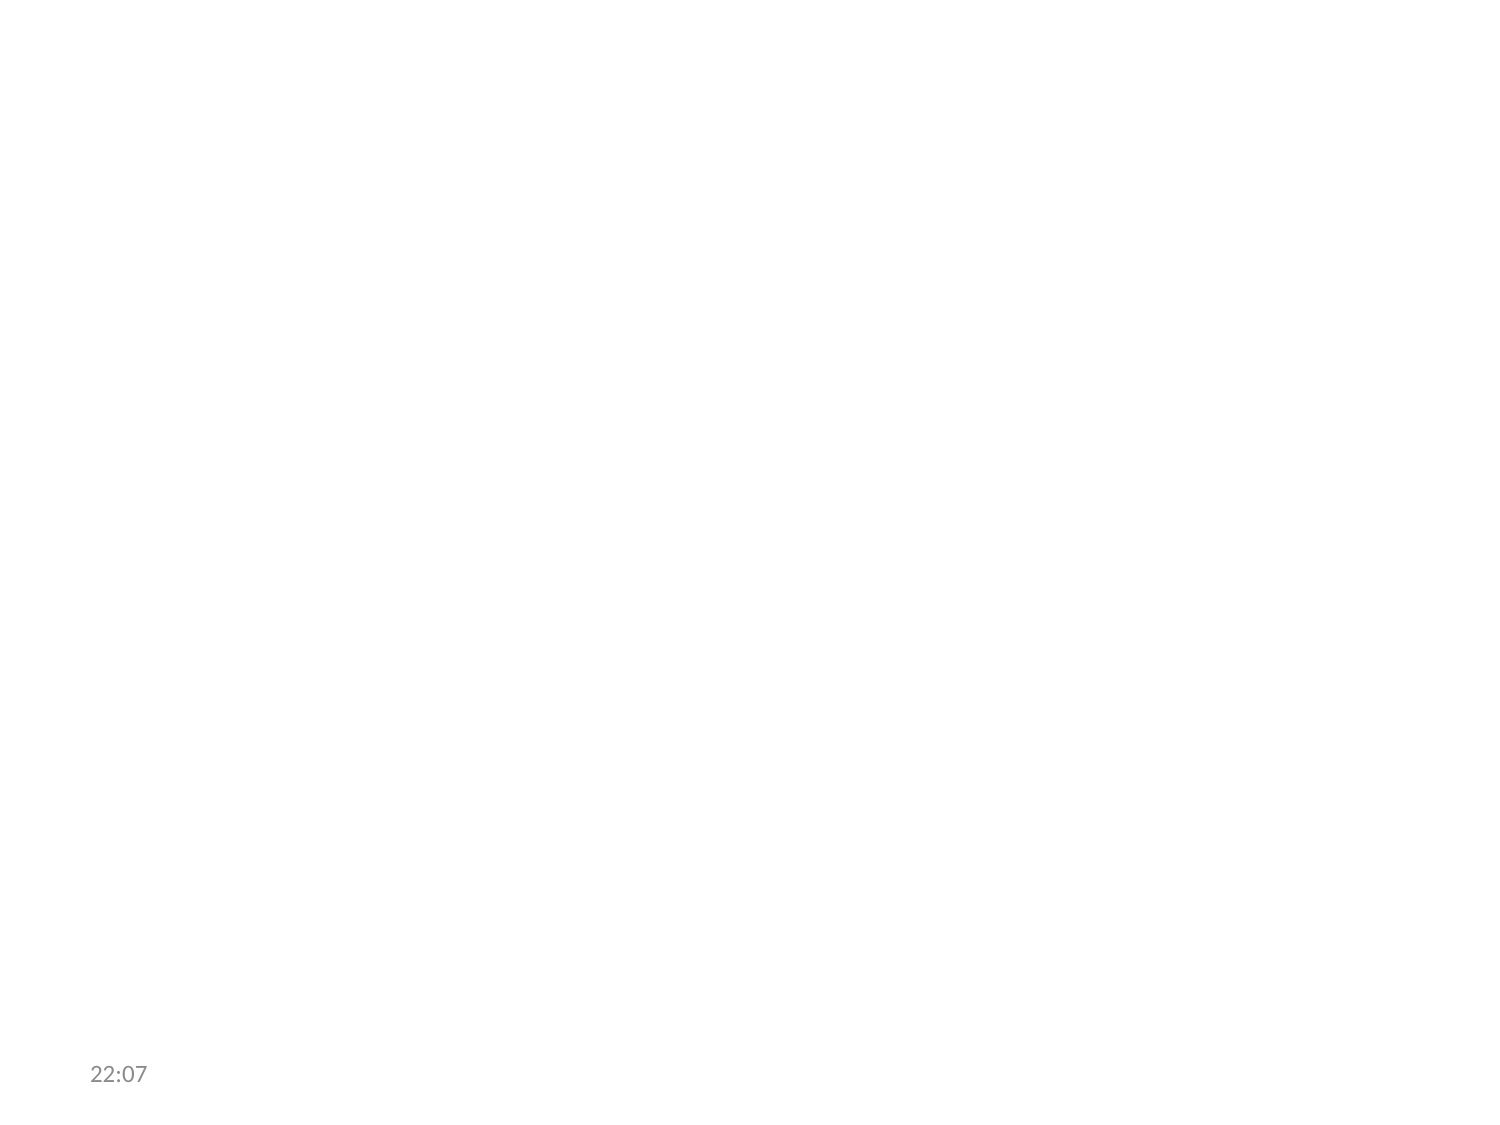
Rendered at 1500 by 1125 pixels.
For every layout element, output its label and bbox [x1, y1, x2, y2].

slide_number [75, 1042, 425, 1103]
